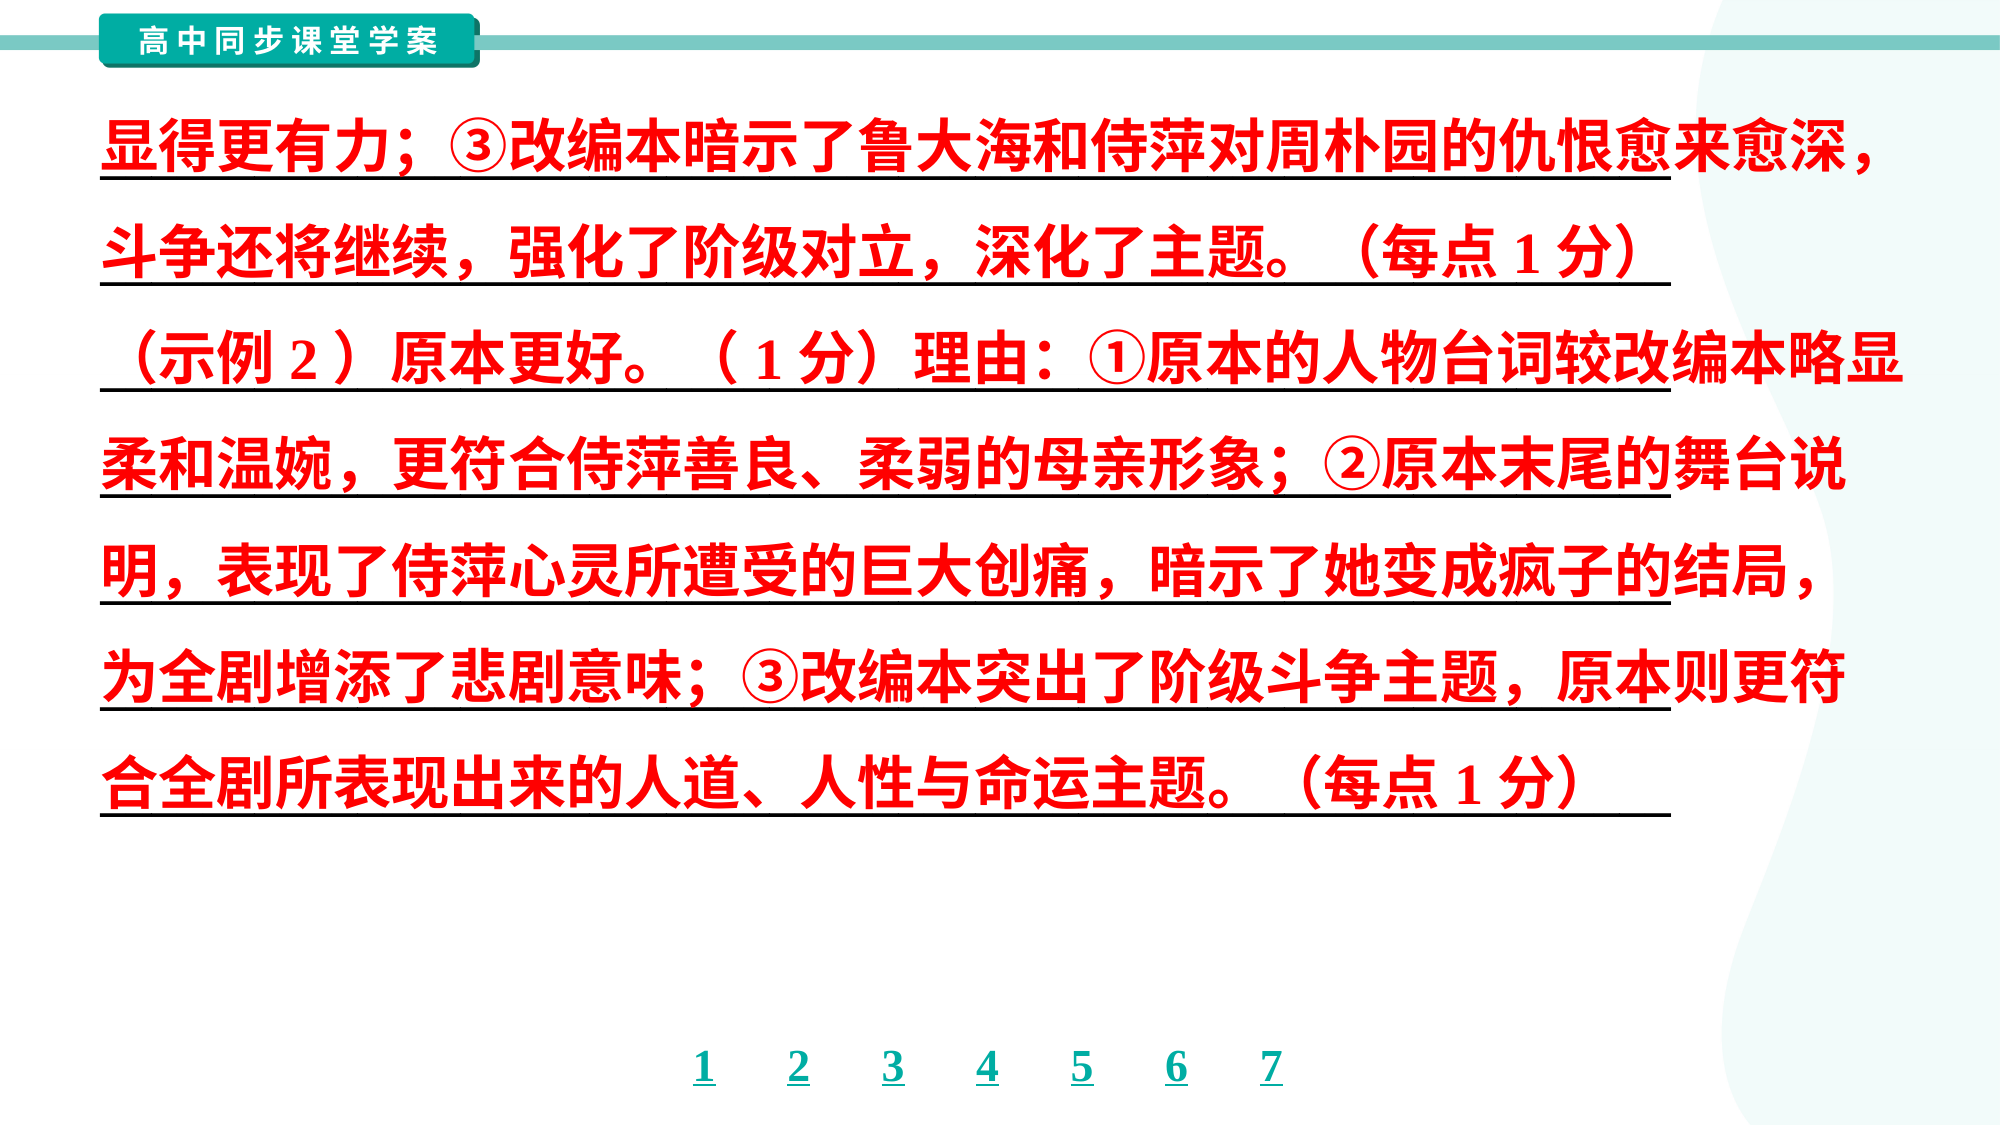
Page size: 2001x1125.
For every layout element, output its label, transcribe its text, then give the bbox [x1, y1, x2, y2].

picture [0, 0, 2000, 1125]
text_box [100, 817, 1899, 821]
text_box 显得更有力；③改编本暗示了鲁大海和侍萍对周朴园的仇恨愈来愈深， 斗争还将继续，强化了阶级对立，深化了主题。（每点1分） （示例2）原本更好。（1分）理由：①原本的人物台词较改编本略显 柔和温婉，更符合侍萍善良、柔弱的母亲形象；②原本末尾的舞台说 明，表现了侍萍心灵所遭受的巨大创痛，暗示了她变成疯子的结局， 为全剧增添了悲剧意味；③改编本突出了阶级斗争主题，原本则更符 合全剧所表现出来的人道、人性与命运主题。（每点1分） [100, 72, 1899, 817]
